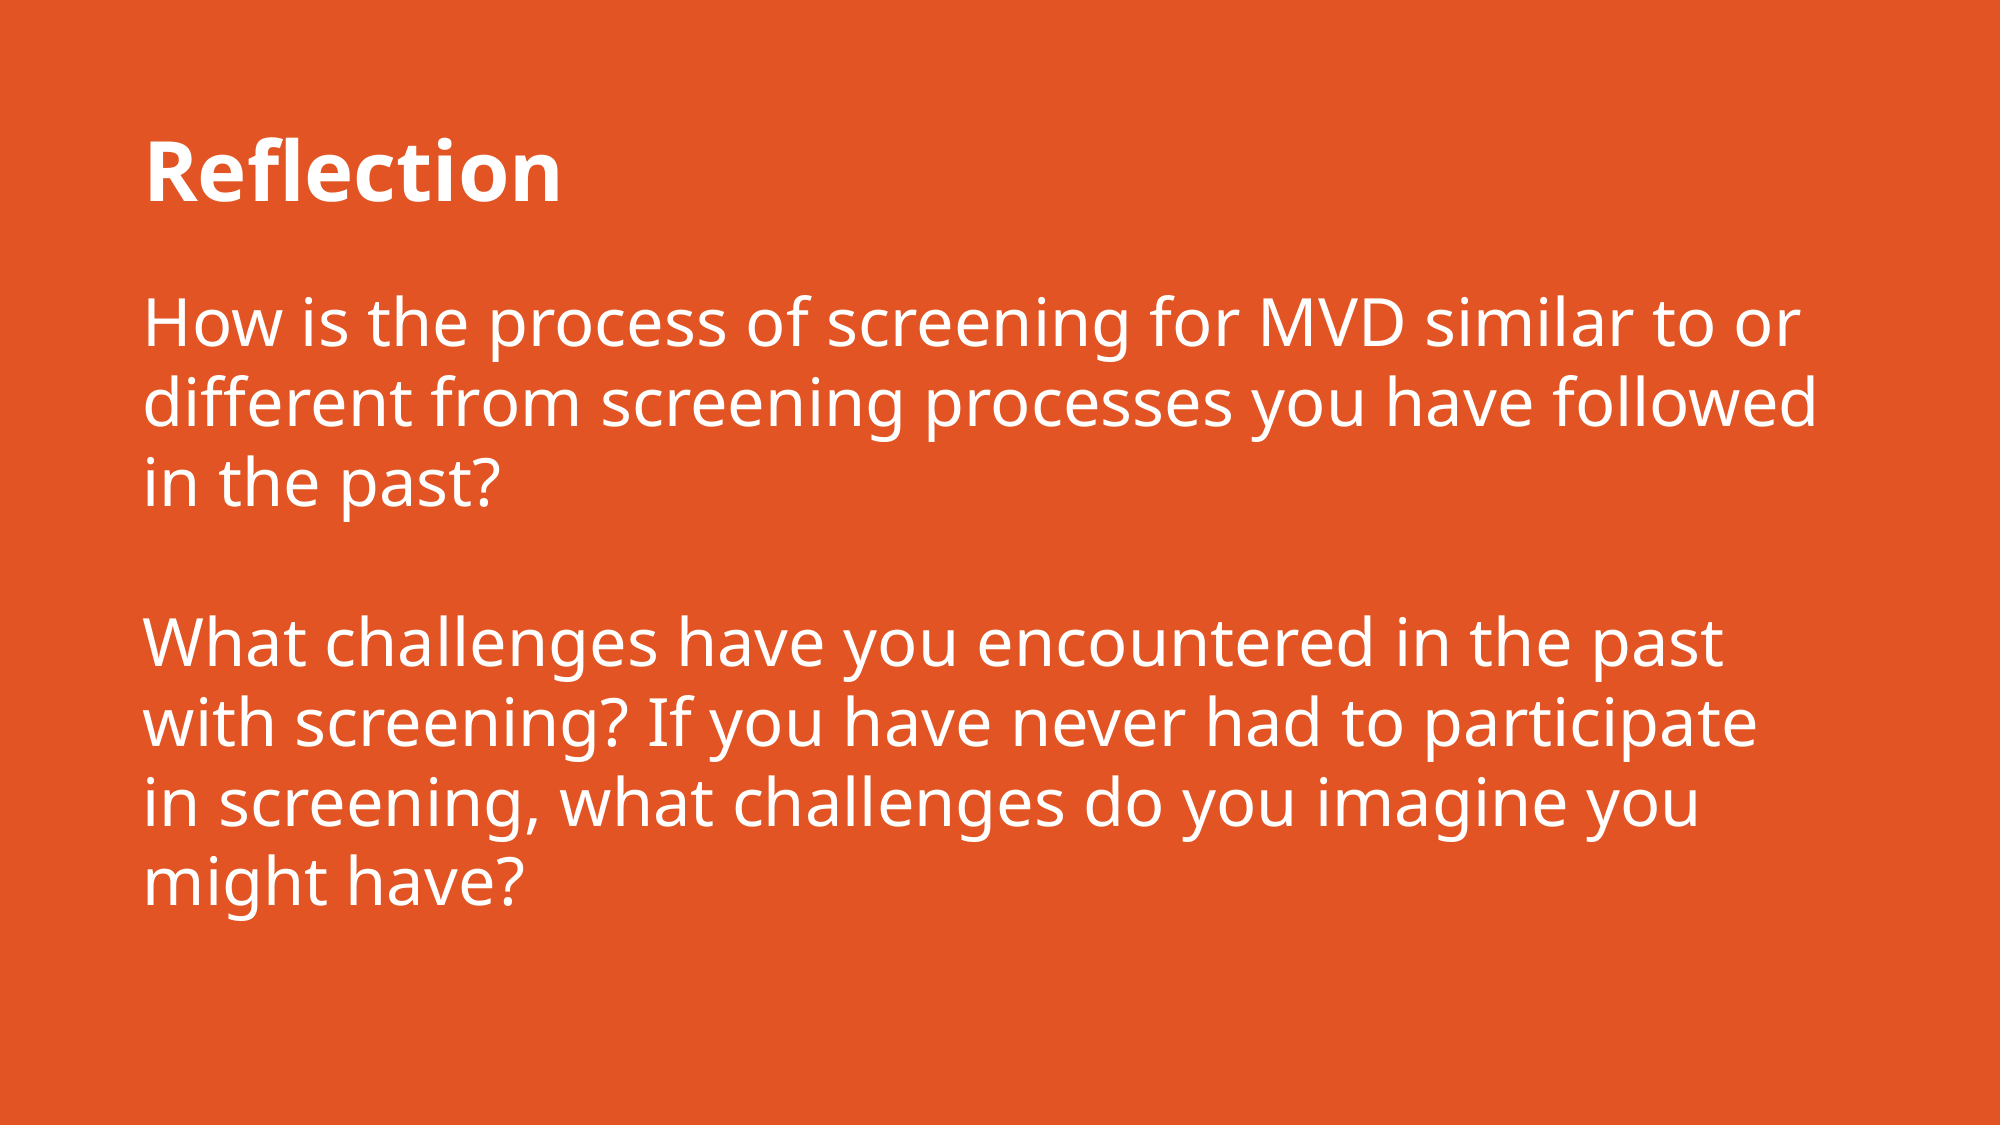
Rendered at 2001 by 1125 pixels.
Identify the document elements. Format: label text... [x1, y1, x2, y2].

title Reflection [128, 111, 1129, 272]
text_box How is the process of screening for MVD similar to or different from screening processes you have followed in the past? What challenges have you encountered in the past with screening? If you have never had to participate in screening, what challenges do you imagine you might have? [128, 272, 1841, 927]
